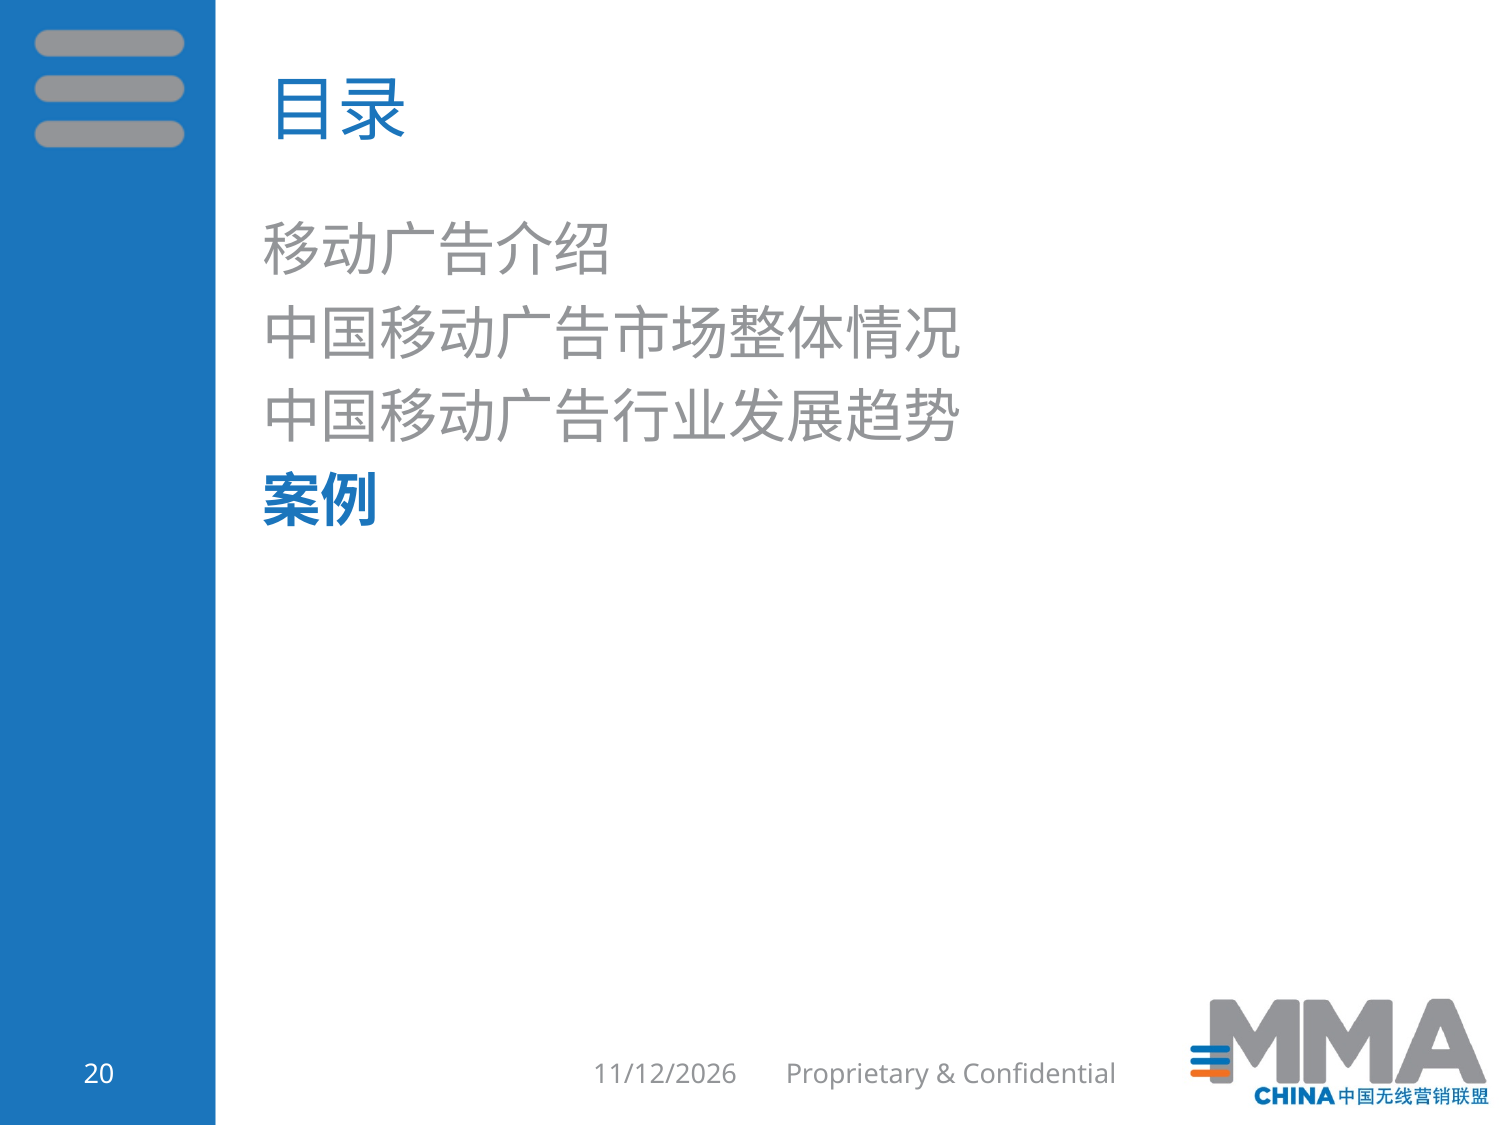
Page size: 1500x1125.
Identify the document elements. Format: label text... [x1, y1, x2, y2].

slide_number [495, 1044, 752, 1105]
picture [0, 0, 1500, 1125]
title 目录 [252, 39, 1465, 185]
slide_number 20 [41, 1044, 157, 1105]
footer Proprietary & Confidential [752, 1044, 1150, 1105]
list 移动广告介绍 中国移动广告市场整体情况 中国移动广告行业发展趋势 案例 [247, 212, 1461, 590]
